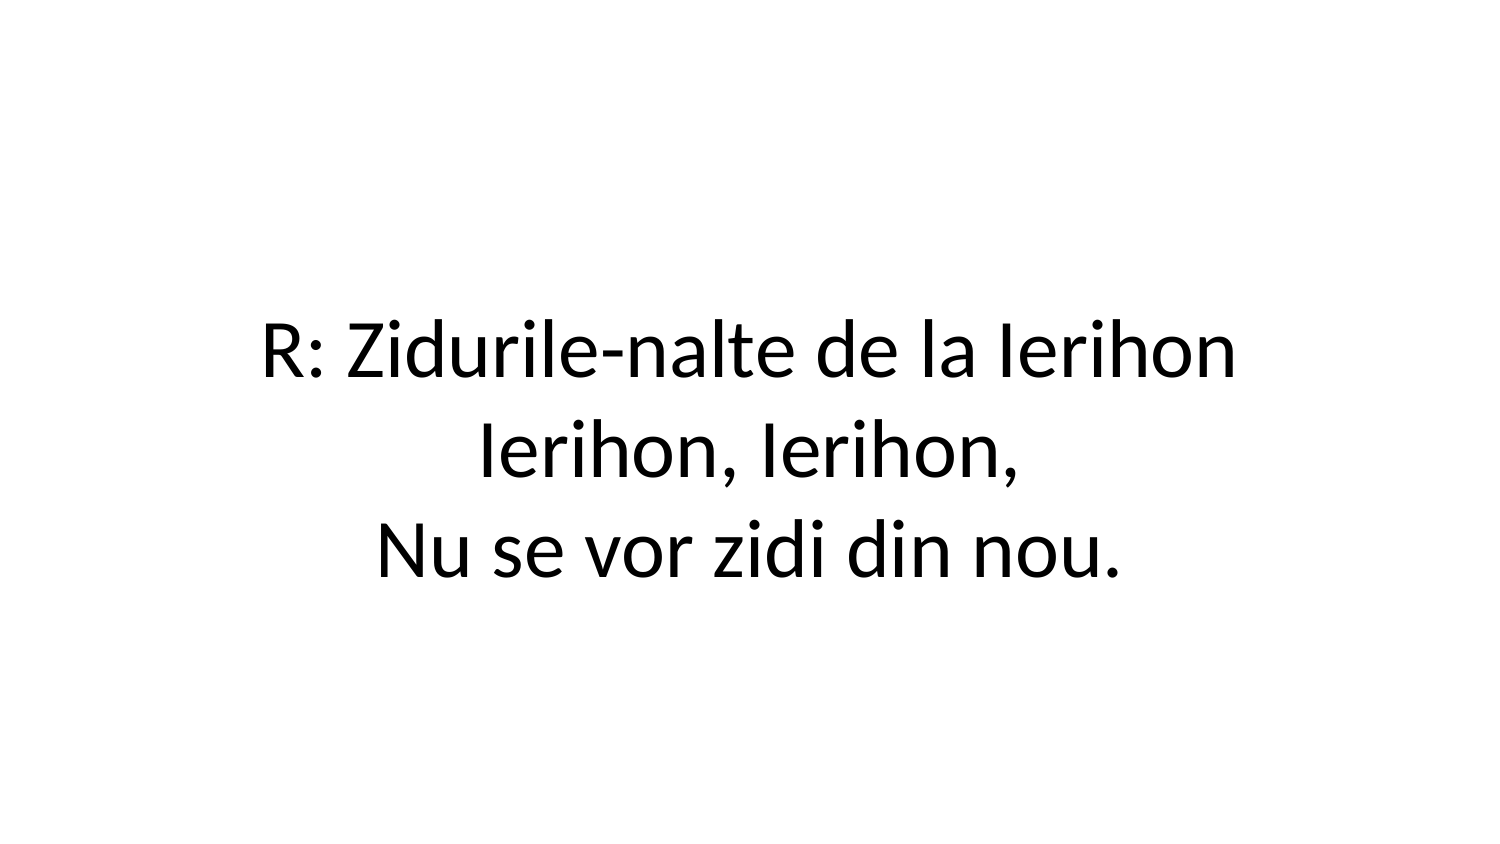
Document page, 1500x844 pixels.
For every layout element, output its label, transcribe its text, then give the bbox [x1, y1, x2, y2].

text_box R: Zidurile-nalte de la Ierihon Ierihon, Ierihon, Nu se vor zidi din nou. [245, 242, 1255, 602]
